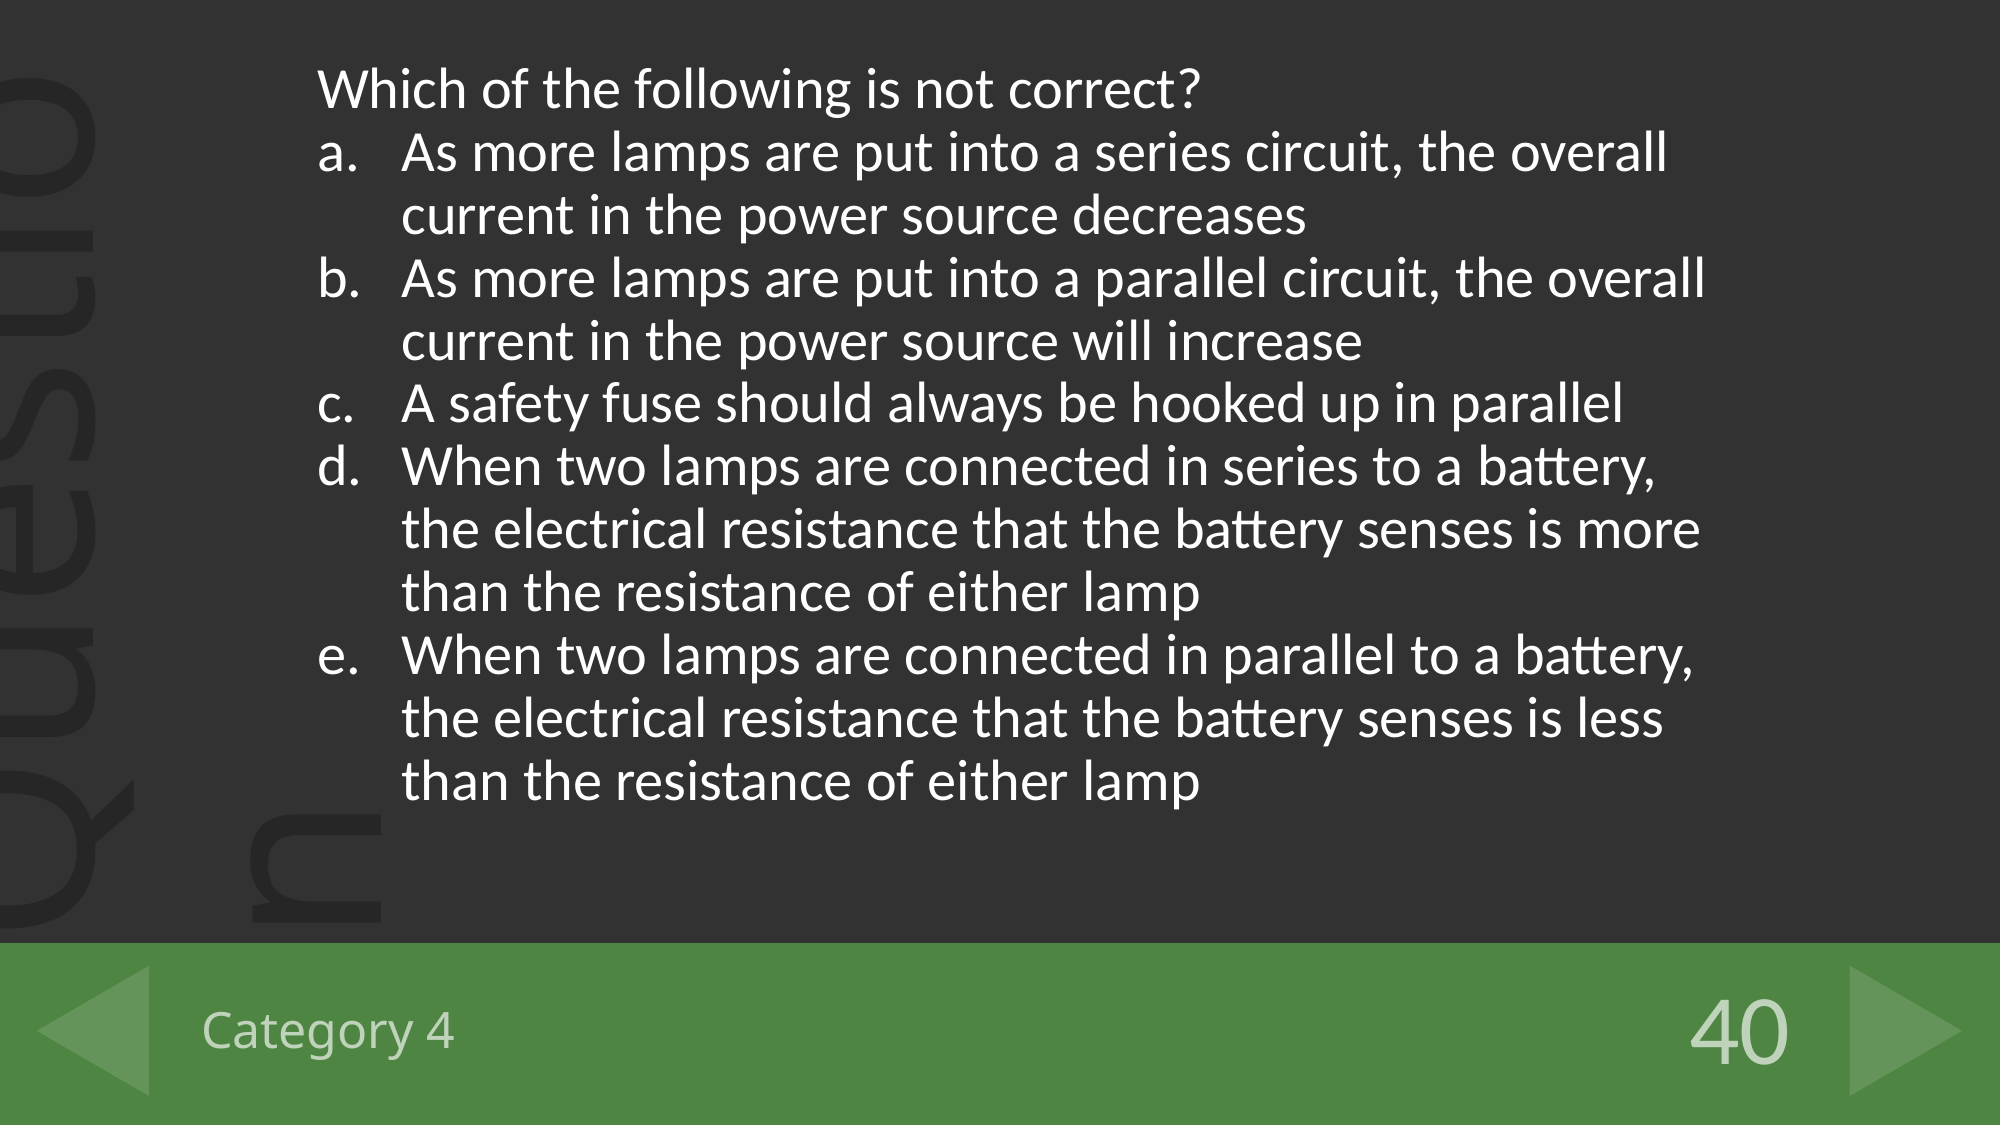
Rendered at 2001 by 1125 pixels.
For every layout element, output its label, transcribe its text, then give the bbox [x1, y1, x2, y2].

title Category 4 [185, 967, 1494, 1097]
list 40 [1494, 967, 1806, 1097]
list Which of the following is not correct? As more lamps are put into a series circuit, the overall current in the power source decreases As more lamps are put into a parallel circuit, the overall current in the power source will increase A safety fuse should always be hooked up in parallel When two lamps are connected in series to a battery, the electrical resistance that the battery senses is more than the resistance of either lamp When two lamps are connected in parallel to a battery, the electrical resistance that the battery senses is less than the resistance of either lamp [302, 307, 1760, 636]
